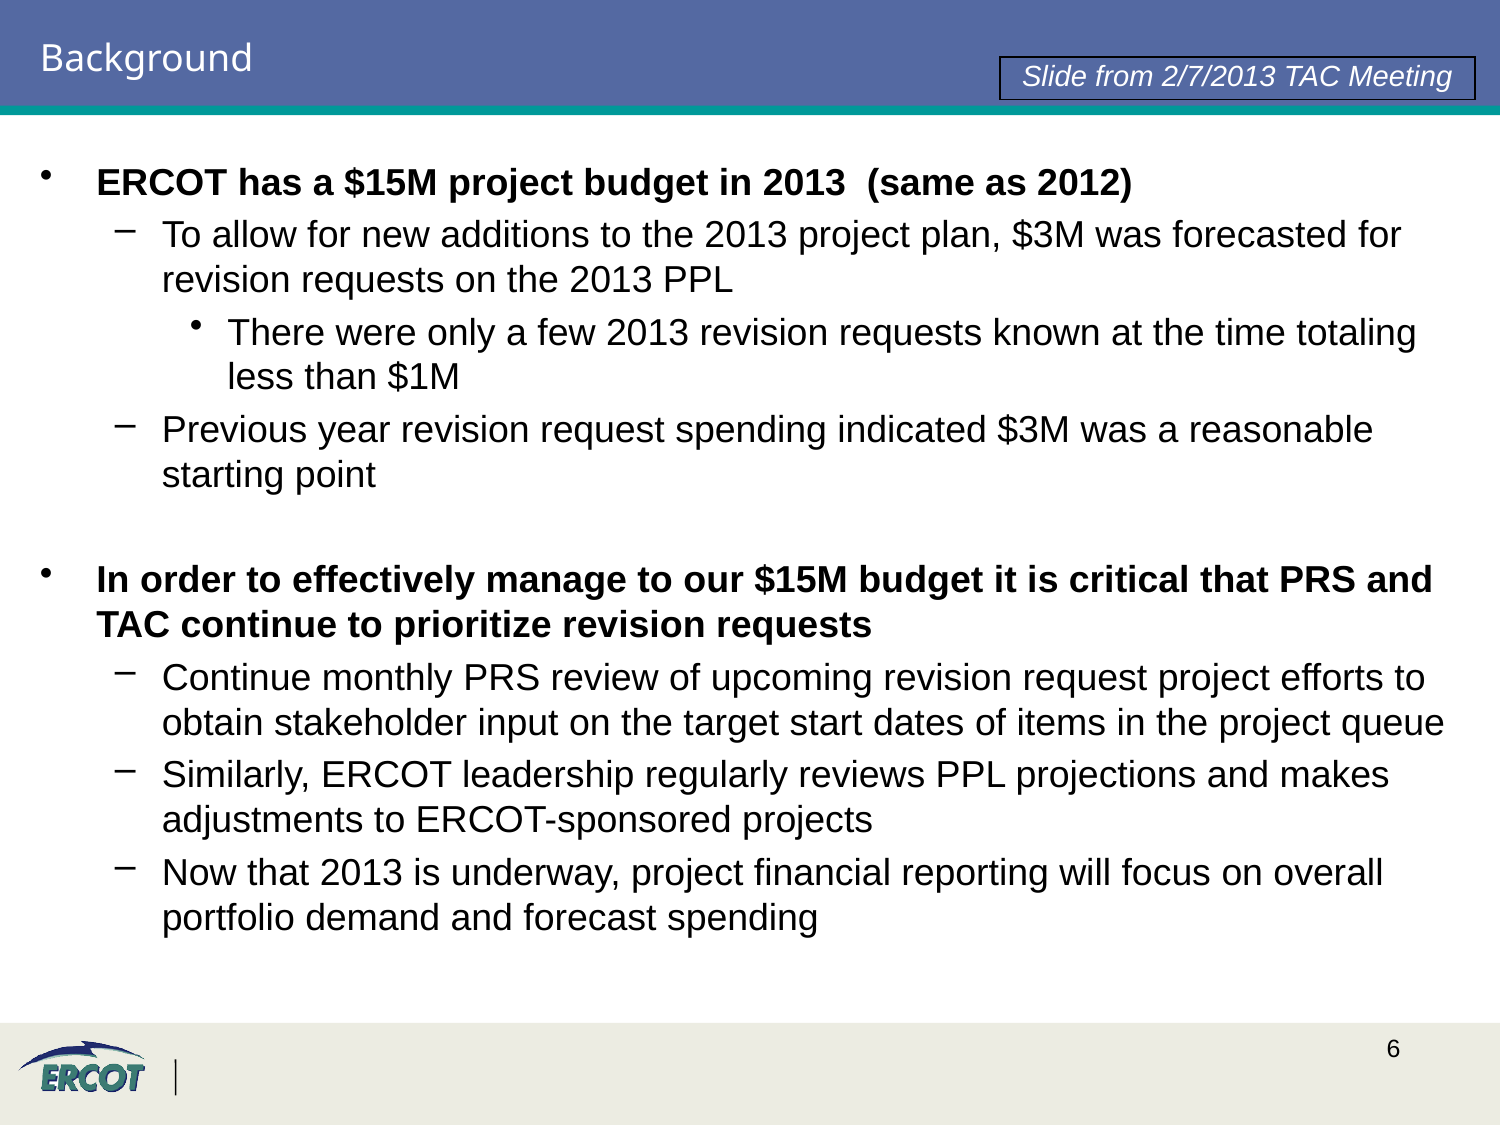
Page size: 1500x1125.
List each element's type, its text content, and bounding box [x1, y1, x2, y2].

picture [10, 1031, 151, 1111]
text_box Slide from 2/7/2013 TAC Meeting [999, 56, 1475, 100]
list ERCOT has a $15M project budget in 2013 (same as 2012) To allow for new additions to the 2013 project plan, $3M was forecasted for revision requests on the 2013 PPL There were only a few 2013 revision requests known at the time totaling less than $1M Previous year revision request spending indicated $3M was a reasonable starting point In order to effectively manage to our $15M budget it is critical that PRS and TAC continue to prioritize revision requests Continue monthly PRS review of upcoming revision request project efforts to obtain stakeholder input on the target start dates of items in the project queue Similarly, ERCOT leadership regularly reviews PPL projections and makes adjustments to ERCOT-sponsored projects Now that 2013 is underway, project financial reporting will focus on overall portfolio demand and forecast spending [24, 149, 1475, 1000]
title Background [24, 0, 1175, 113]
